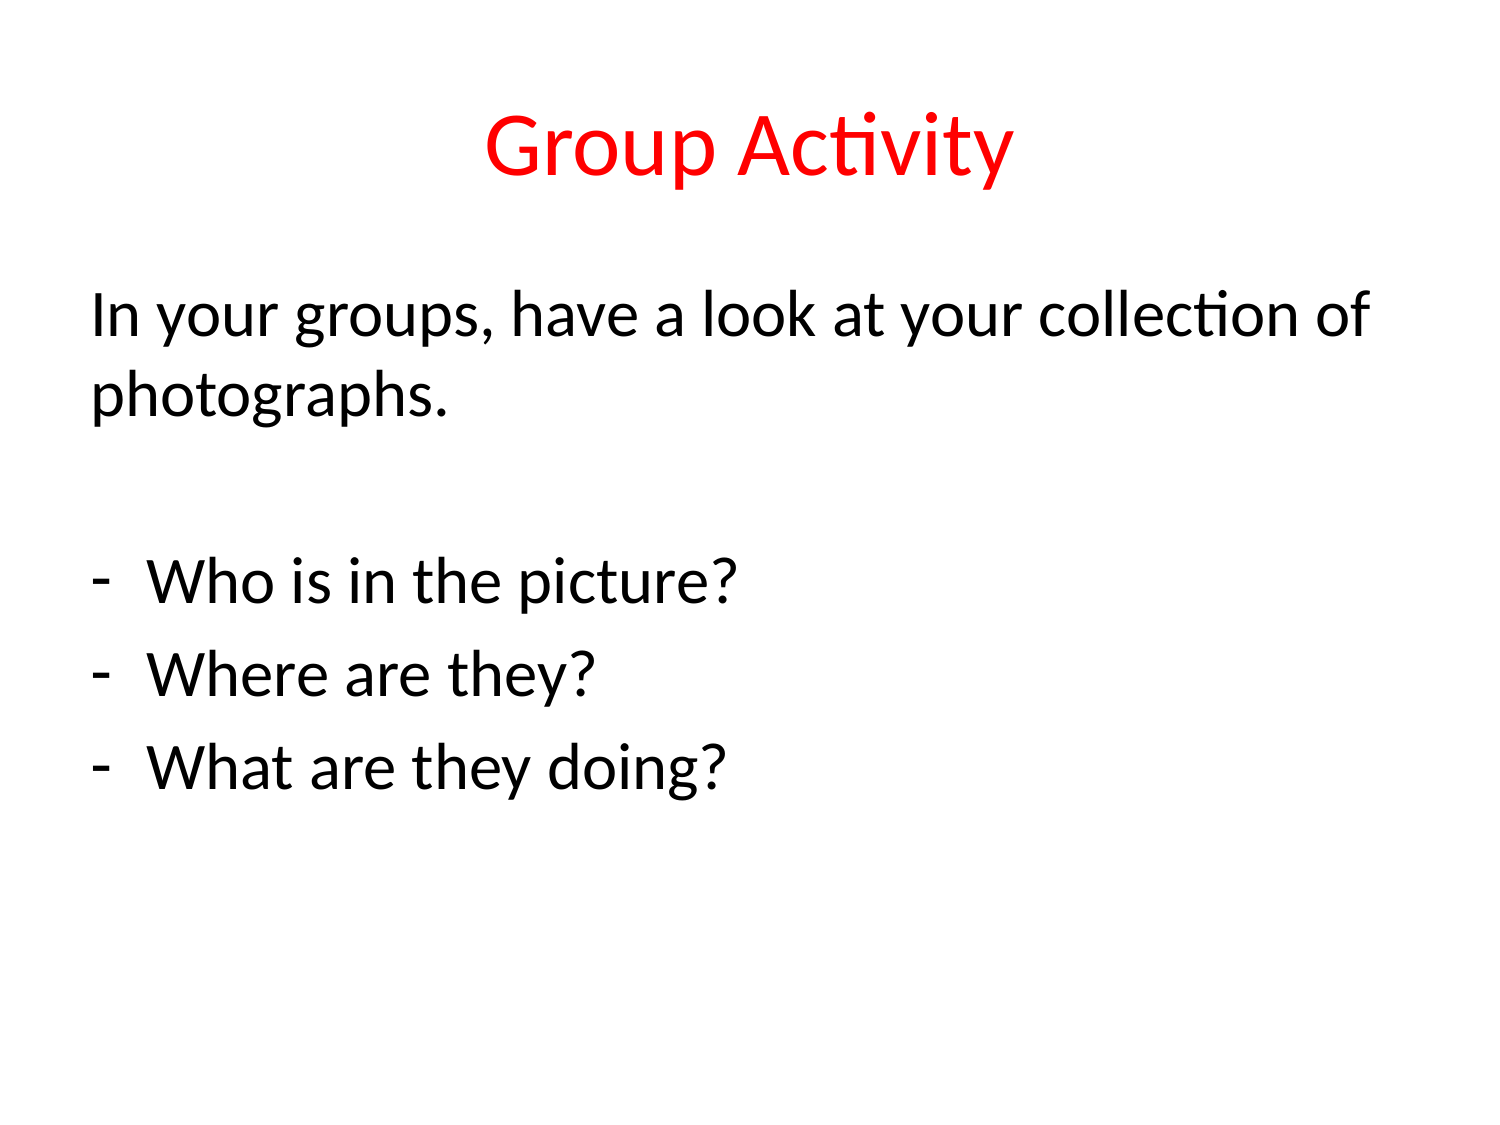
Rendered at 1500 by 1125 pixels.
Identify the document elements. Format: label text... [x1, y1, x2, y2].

list In your groups, have a look at your collection of photographs. Who is in the picture? Where are they? What are they doing? [75, 262, 1425, 1005]
title Group Activity [75, 45, 1425, 233]
